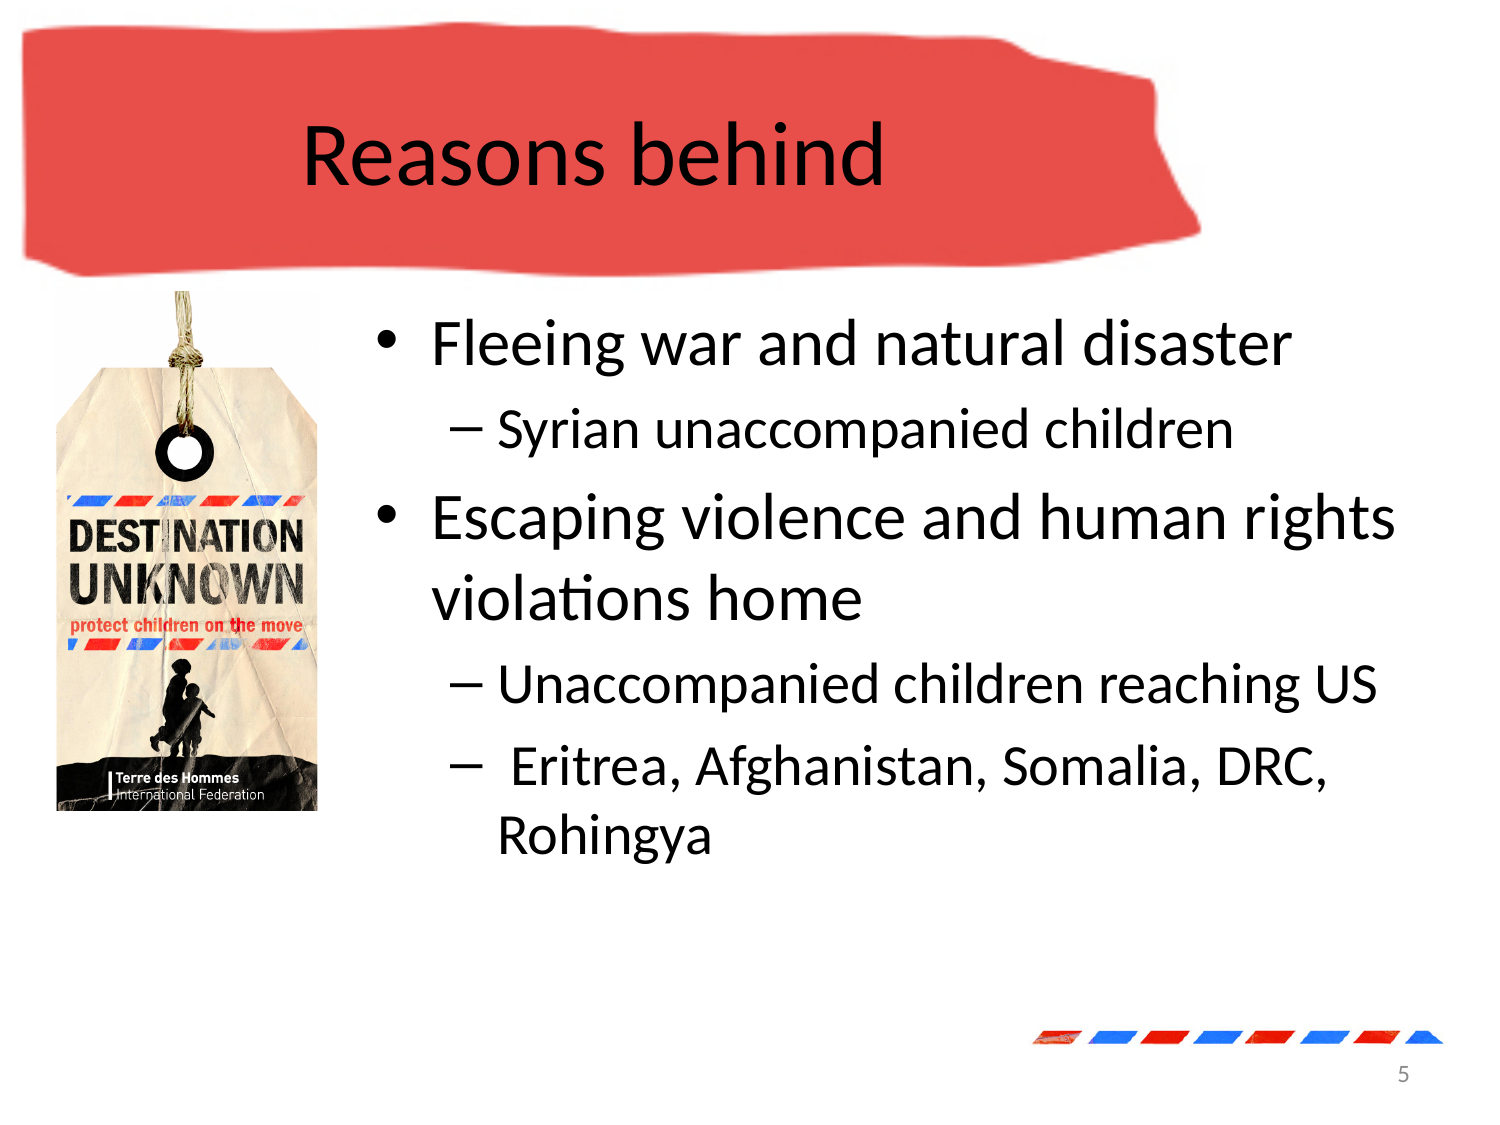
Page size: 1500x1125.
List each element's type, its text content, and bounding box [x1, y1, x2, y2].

picture [1028, 1019, 1447, 1059]
slide_number 5 [1074, 1042, 1425, 1103]
list Fleeing war and natural disaster Syrian unaccompanied children Escaping violence and human rights violations home Unaccompanied children reaching US Eritrea, Afghanistan, Somalia, DRC, Rohingya [360, 290, 1425, 1005]
picture [17, 5, 1258, 811]
title Reasons behind [41, 55, 1149, 243]
